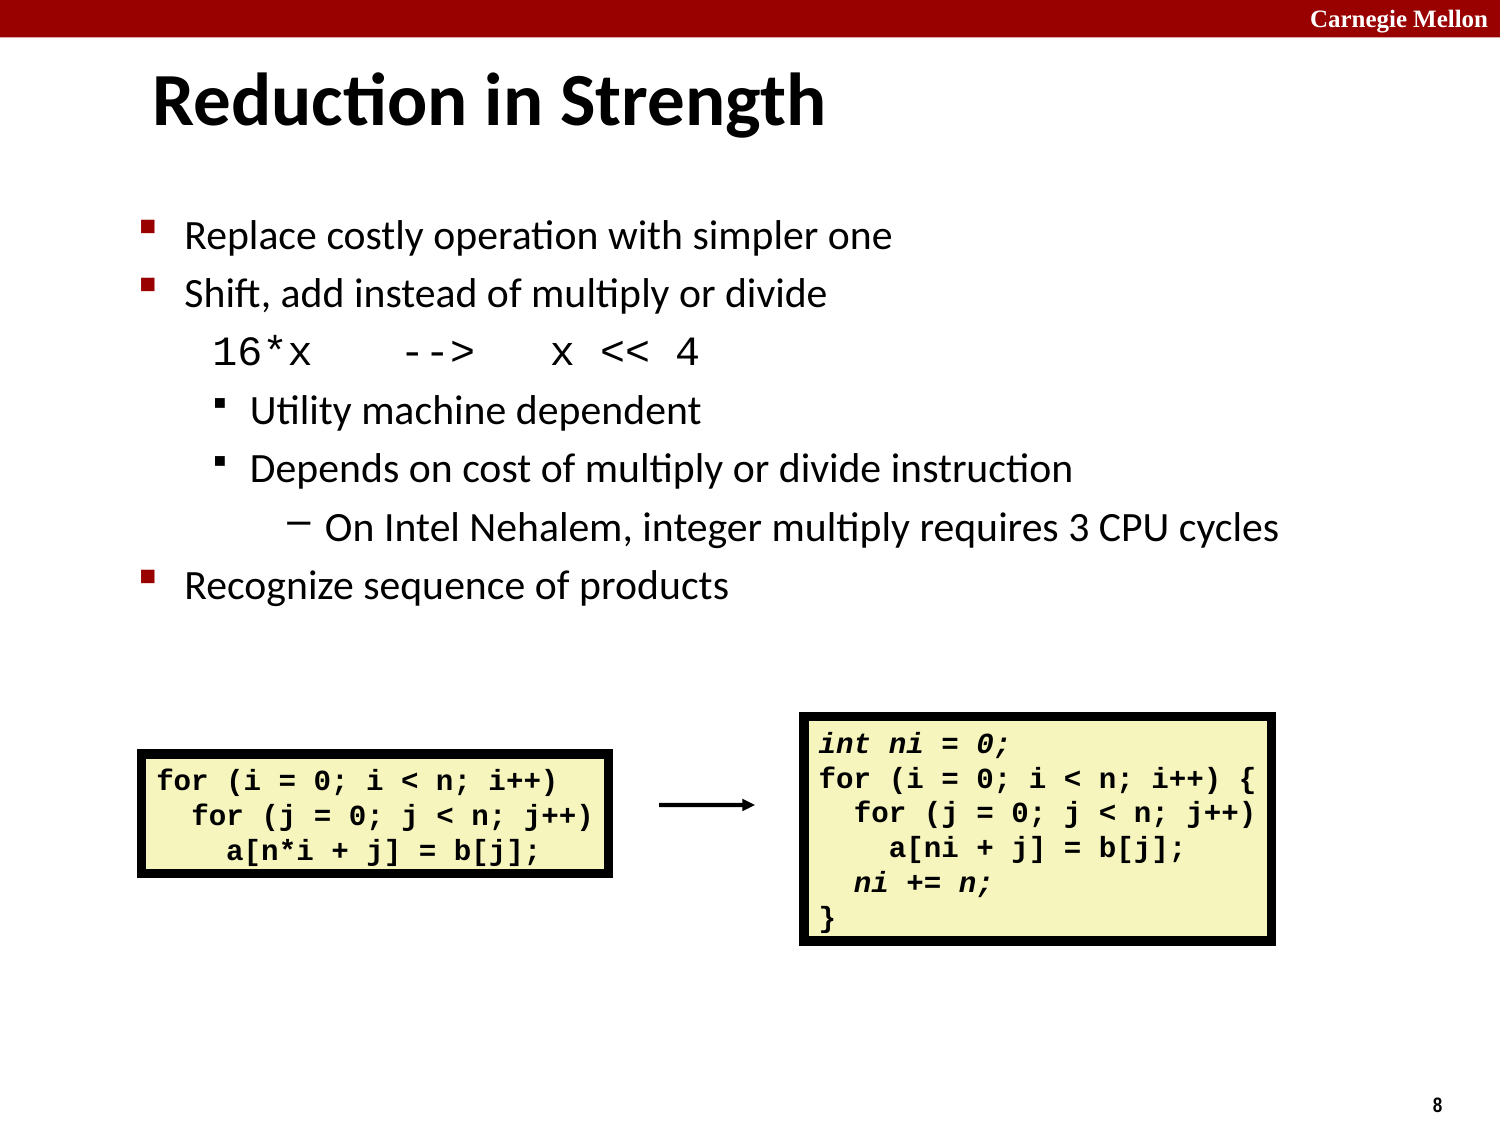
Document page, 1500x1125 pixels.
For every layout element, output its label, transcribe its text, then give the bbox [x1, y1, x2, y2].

title Reduction in Strength [137, 49, 1156, 142]
text_box for (i = 0; i < n; i++) for (j = 0; j < n; j++) a[n*i + j] = b[j]; [141, 754, 609, 874]
list Replace costly operation with simpler one Shift, add instead of multiply or divide 16*x --> x << 4 Utility machine dependent Depends on cost of multiply or divide instruction On Intel Nehalem, integer multiply requires 3 CPU cycles Recognize sequence of products [47, 199, 1411, 663]
text_box int ni = 0; for (i = 0; i < n; i++) { for (j = 0; j < n; j++) a[ni + j] = b[j]; ni += n; } [803, 716, 1272, 941]
text_box [659, 798, 755, 812]
